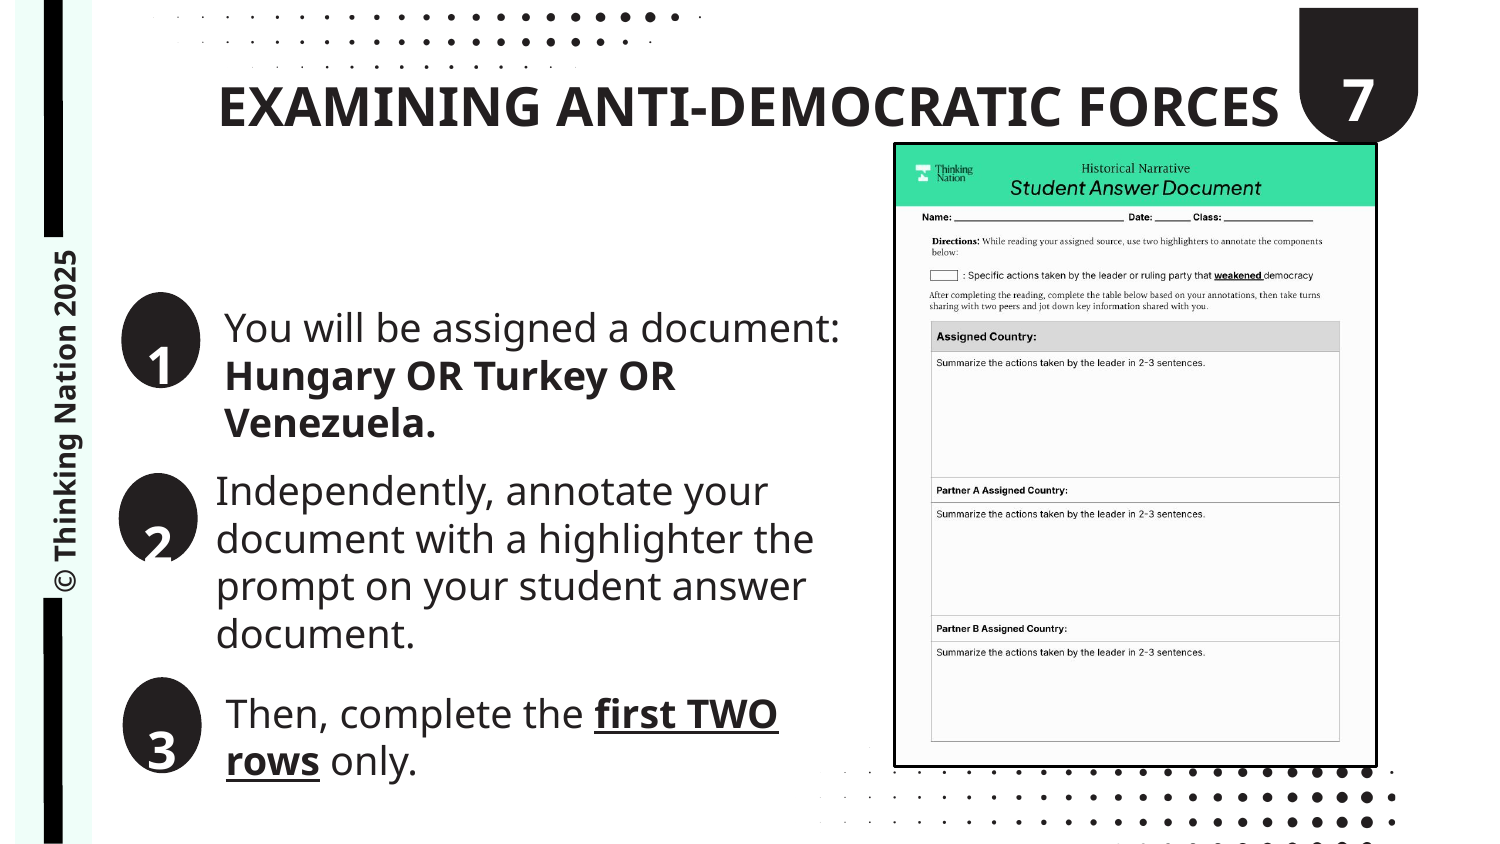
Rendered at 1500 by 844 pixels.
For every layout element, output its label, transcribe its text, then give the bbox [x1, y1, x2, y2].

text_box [1294, 0, 1423, 146]
text_box [128, 0, 729, 69]
text_box EXAMINING ANTI-DEMOCRATIC FORCES [97, 71, 1289, 137]
picture [895, 145, 1376, 766]
text_box [795, 720, 1396, 844]
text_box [118, 466, 821, 659]
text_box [122, 676, 845, 785]
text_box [121, 291, 844, 448]
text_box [14, 0, 93, 844]
